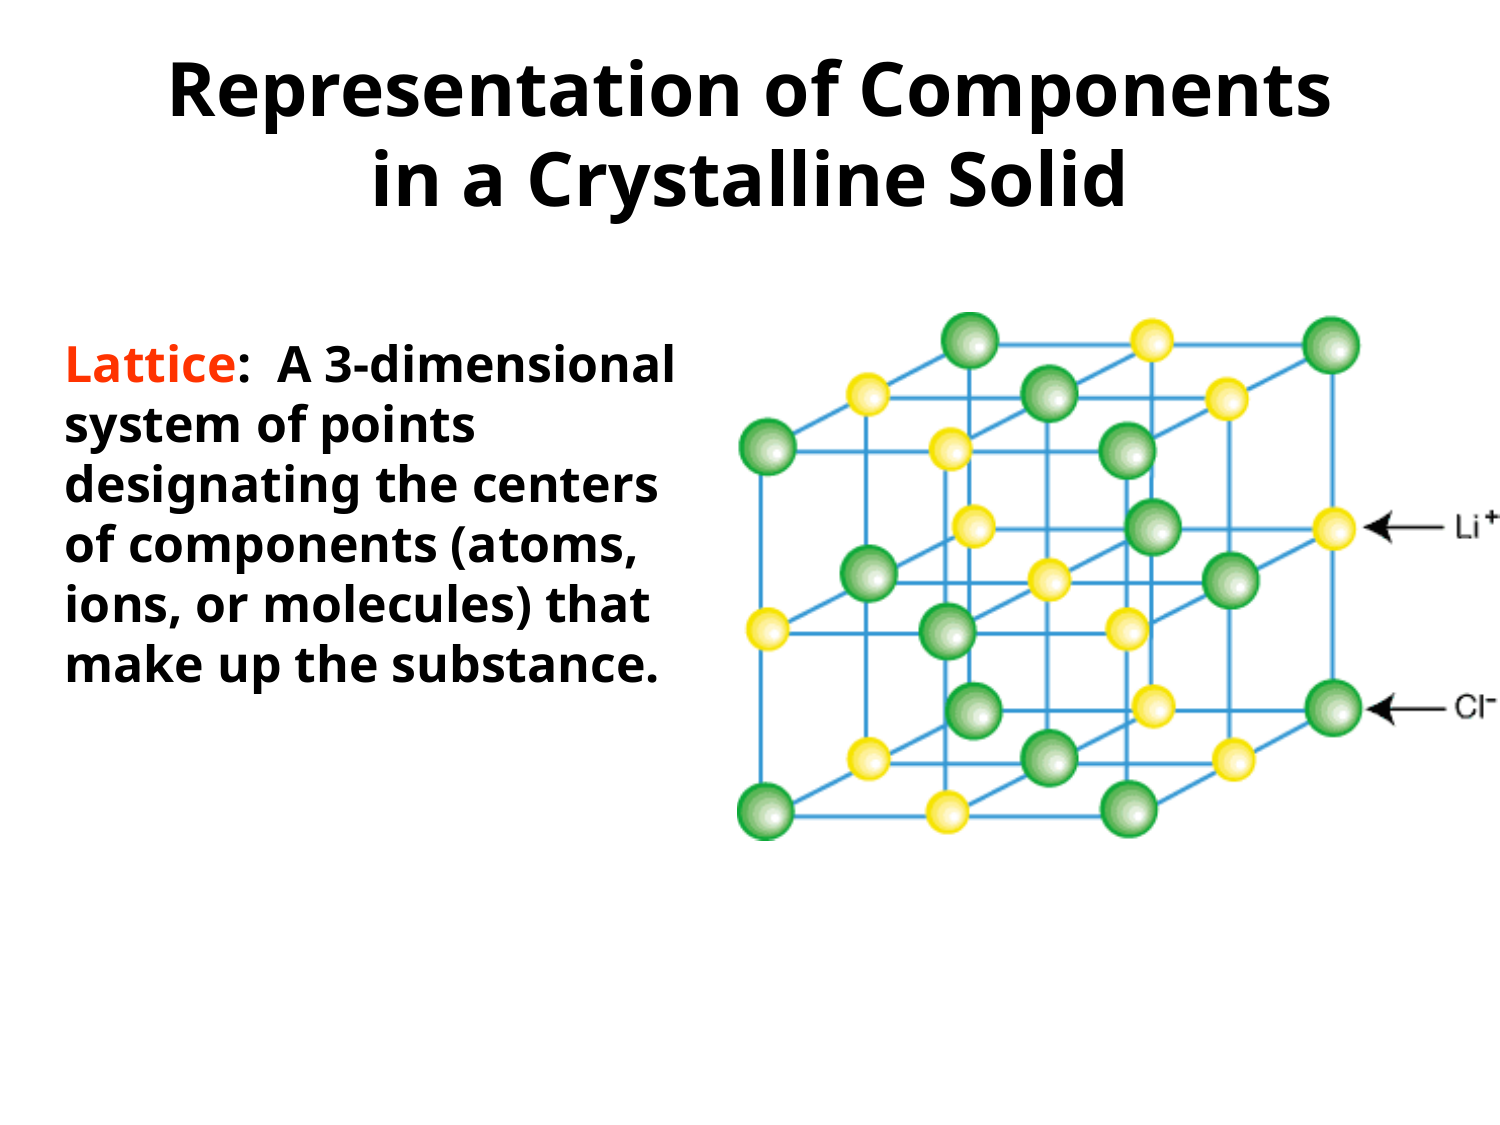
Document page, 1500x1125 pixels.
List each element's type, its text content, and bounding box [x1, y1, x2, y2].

title Representation of Components in a Crystalline Solid [112, 37, 1388, 226]
list Lattice: A 3-dimensional system of points designating the centers of components (atoms, ions, or molecules) that make up the substance. [49, 324, 713, 751]
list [737, 312, 1500, 841]
